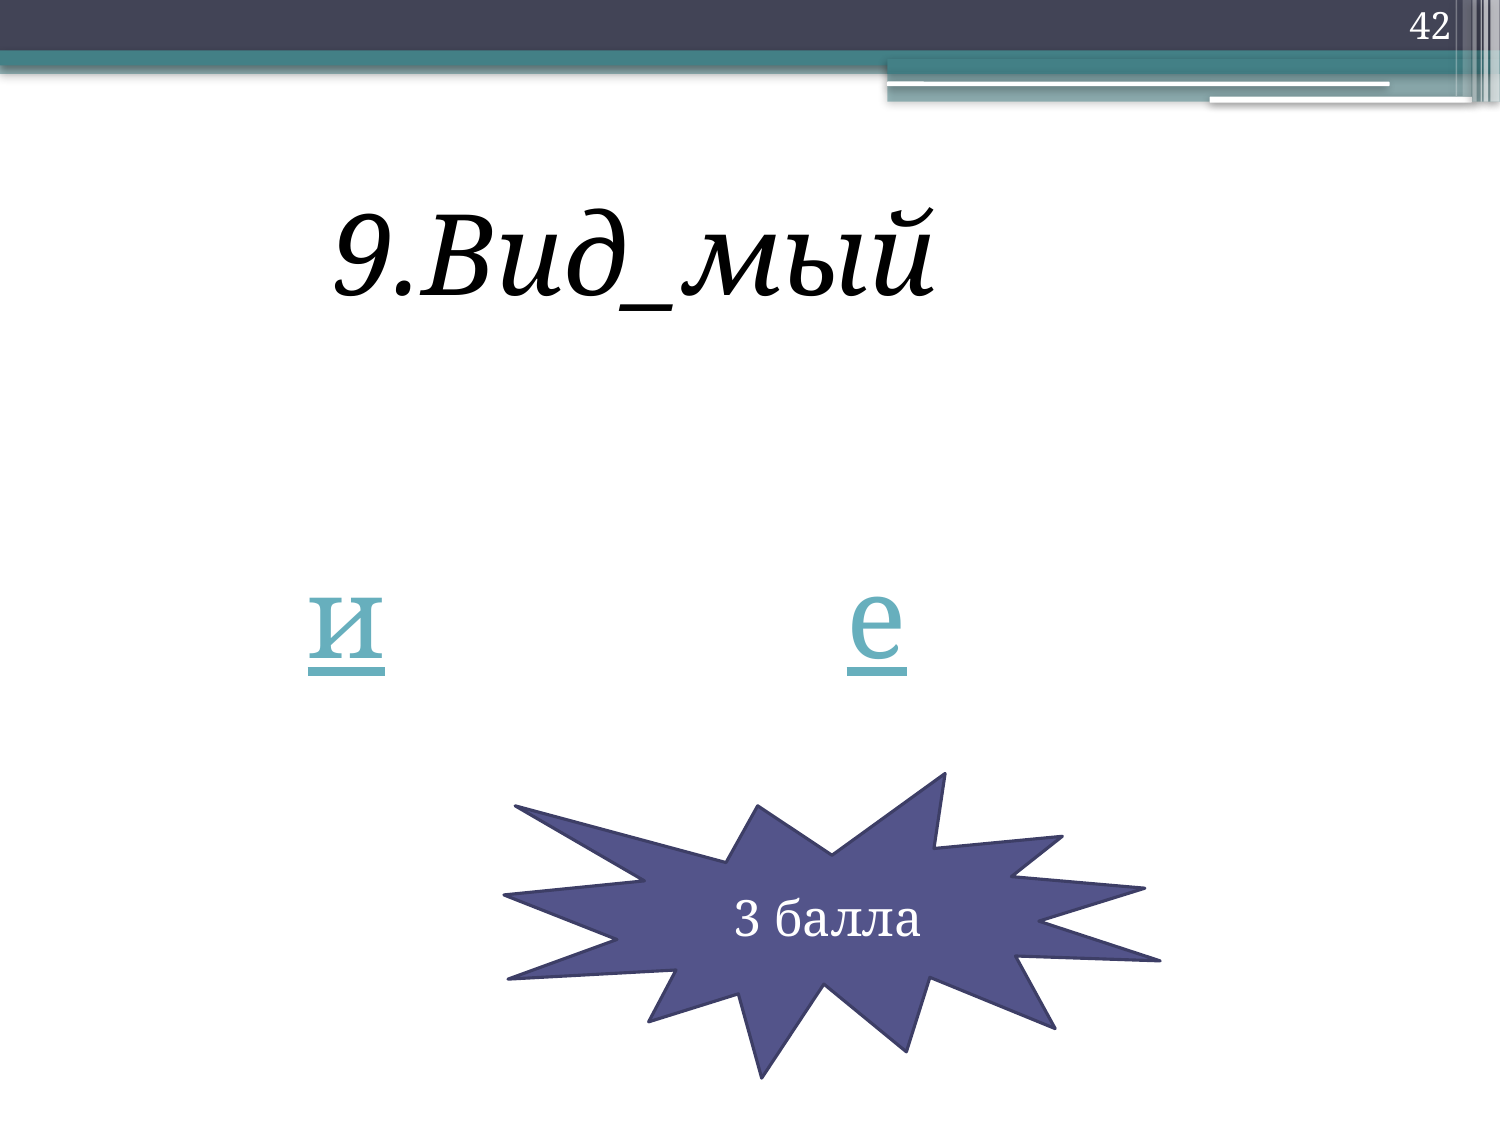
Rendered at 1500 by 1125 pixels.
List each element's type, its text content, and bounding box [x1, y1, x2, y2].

text_box и [292, 539, 551, 708]
text_box 9.Вид_мый [316, 175, 1172, 326]
text_box е [831, 539, 1090, 708]
slide_number 42 [1341, 0, 1466, 61]
text_box 3 балла [502, 772, 1162, 1080]
